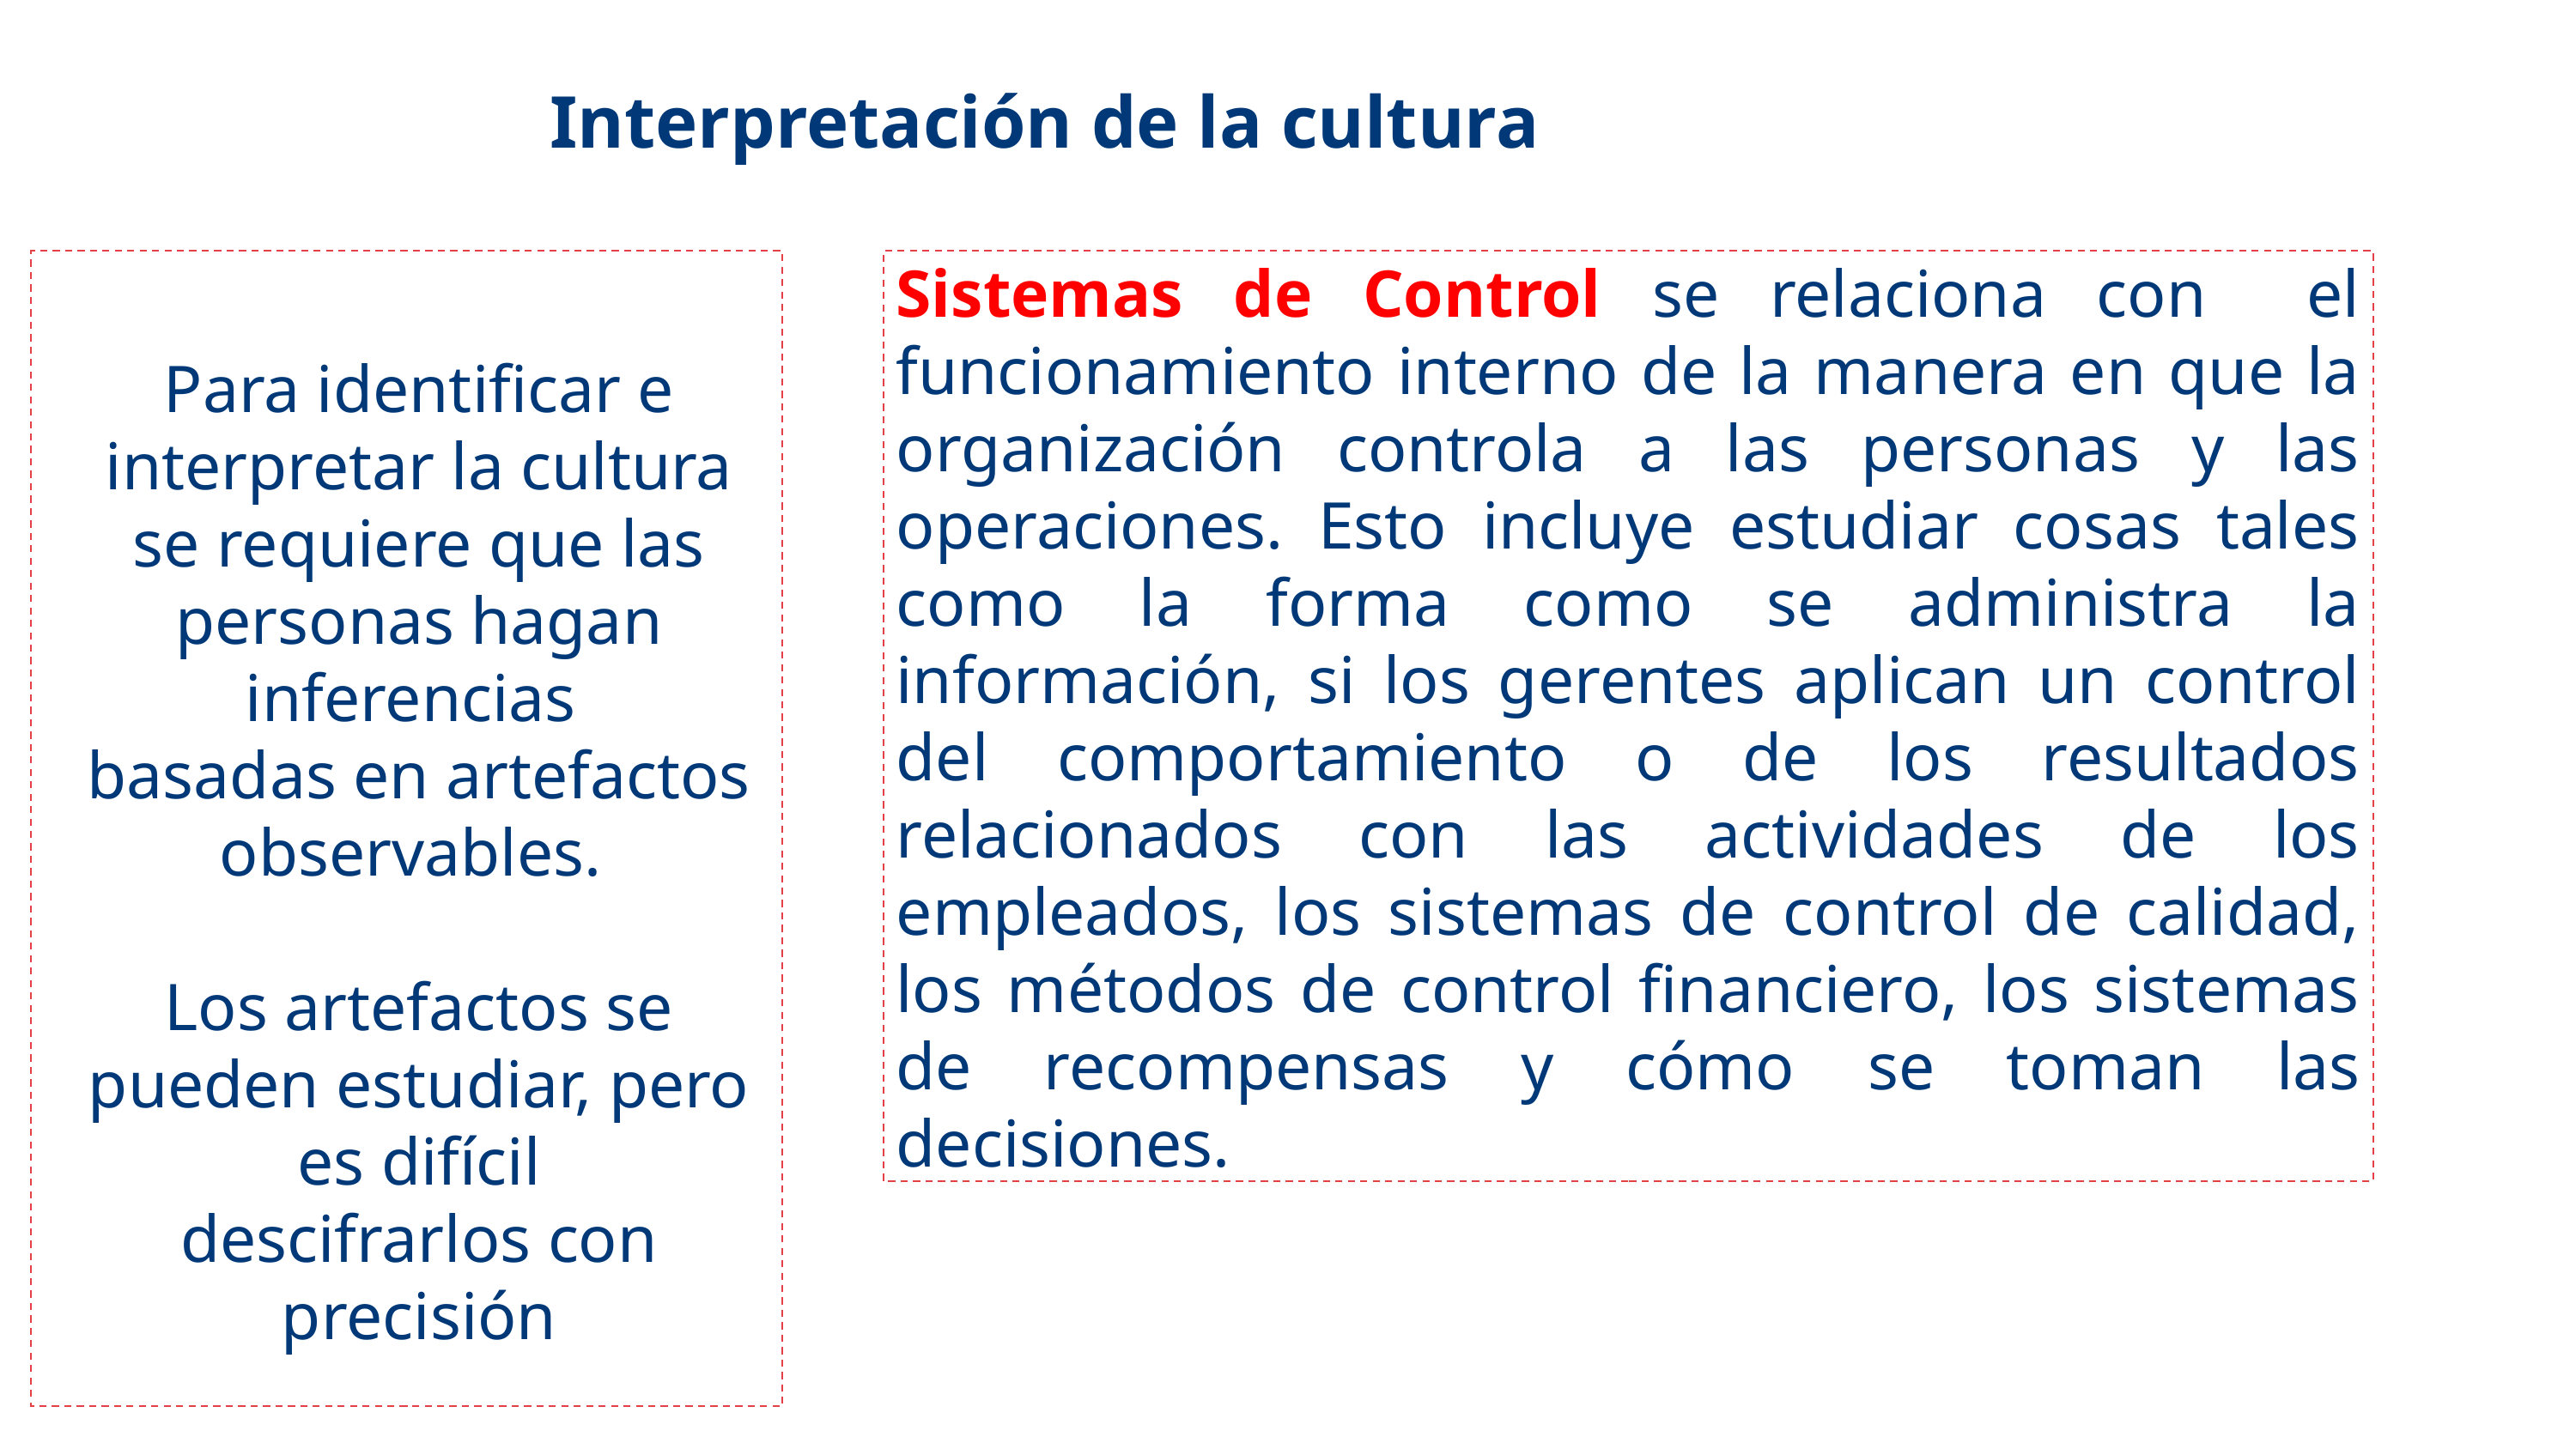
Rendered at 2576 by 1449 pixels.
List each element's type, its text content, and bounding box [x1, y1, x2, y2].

text_box Para identificar e interpretar la cultura se requiere que las personas hagan inferencias basadas en artefactos observables. Los artefactos se pueden estudiar, pero es difícil descifrarlos con precisión [55, 341, 783, 1359]
text_box Sistemas de Control se relaciona con el funcionamiento interno de la manera en que la organización controla a las personas y las operaciones. Esto incluye estudiar cosas tales como la forma como se administra la información, si los gerentes aplican un control del comportamiento o de los resultados relacionados con las actividades de los empleados, los sistemas de control de calidad, los métodos de control financiero, los sistemas de recompensas y cómo se toman las decisiones. [883, 251, 2373, 1182]
text_box [31, 251, 783, 1407]
title Interpretación de la cultura [537, 79, 2576, 171]
